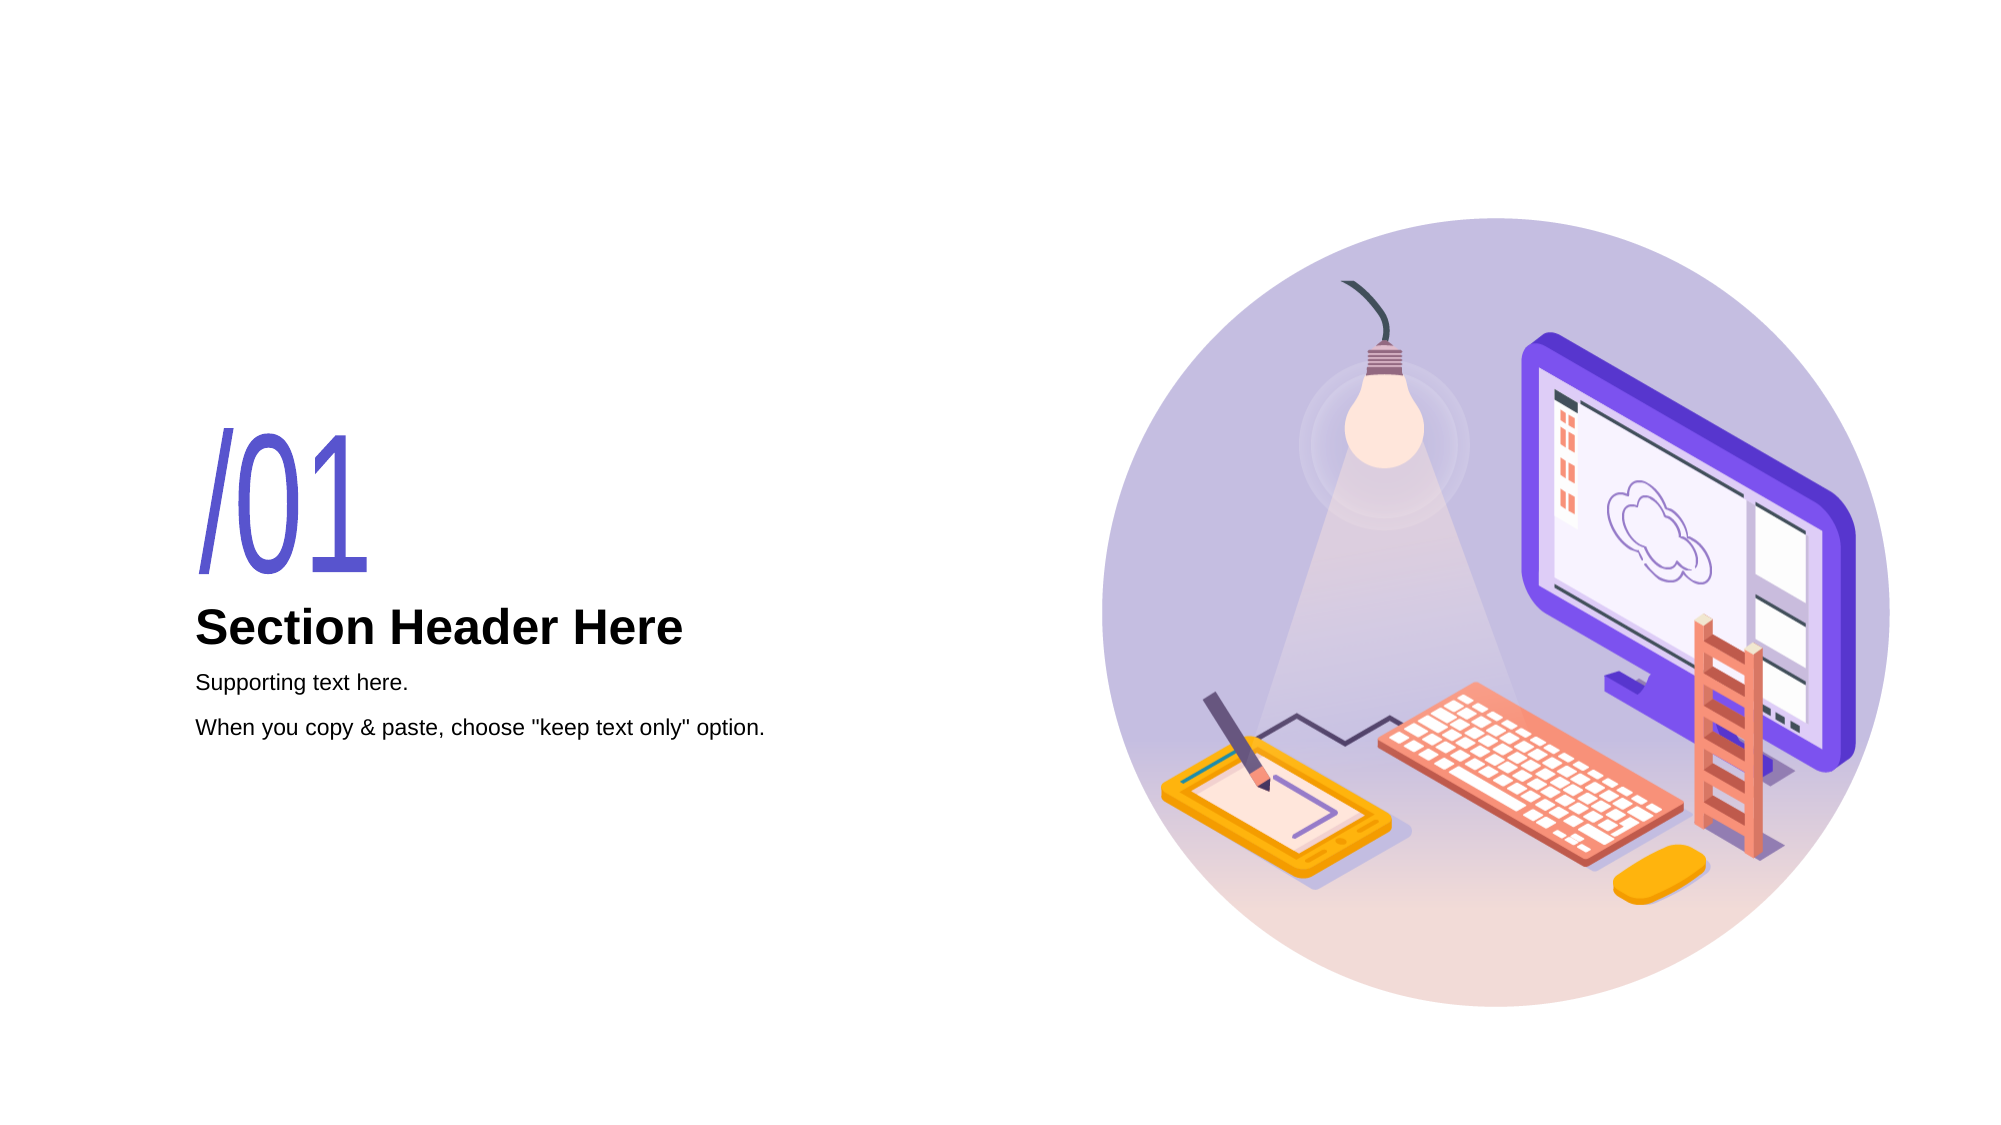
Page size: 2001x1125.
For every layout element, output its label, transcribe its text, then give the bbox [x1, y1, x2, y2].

title Section Header Here [180, 515, 1070, 662]
picture [1102, 218, 1890, 1007]
list Supporting text here. When you copy & paste, choose "keep text only" option. [180, 662, 1070, 830]
